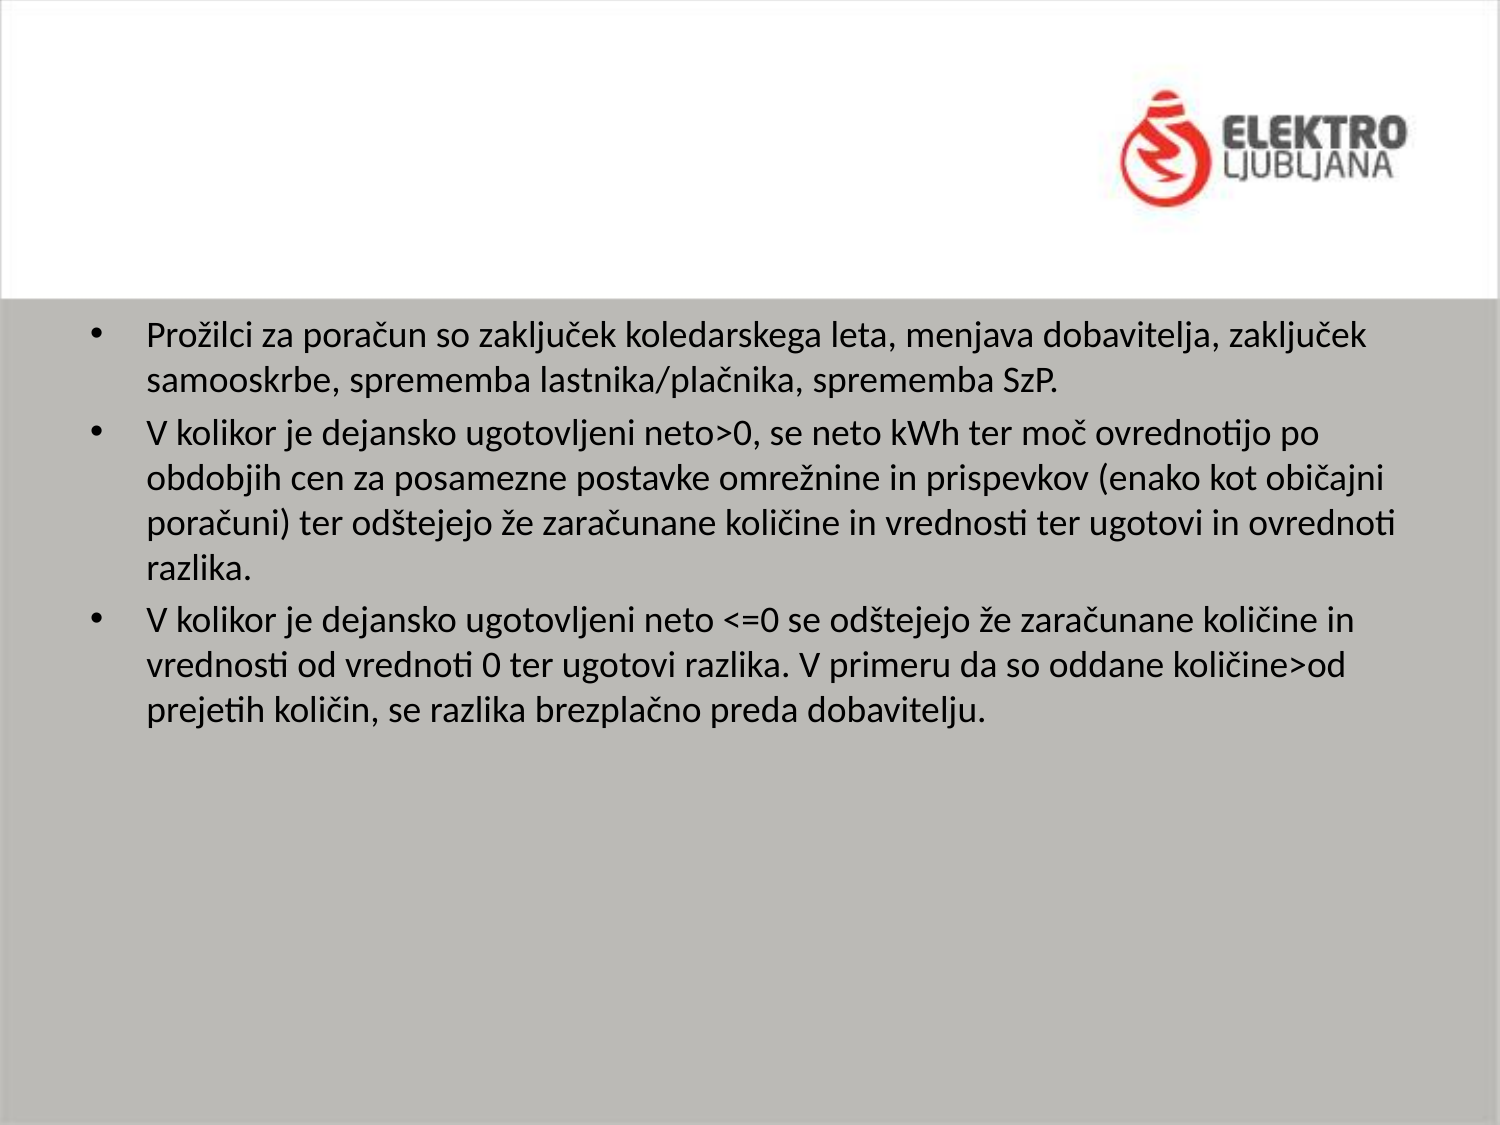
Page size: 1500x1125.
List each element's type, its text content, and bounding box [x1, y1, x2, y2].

list Prožilci za poračun so zaključek koledarskega leta, menjava dobavitelja, zaključek samooskrbe, sprememba lastnika/plačnika, sprememba SzP. V kolikor je dejansko ugotovljeni neto>0, se neto kWh ter moč ovrednotijo po obdobjih cen za posamezne postavke omrežnine in prispevkov (enako kot običajni poračuni) ter odštejejo že zaračunane količine in vrednosti ter ugotovi in ovrednoti razlika. V kolikor je dejansko ugotovljeni neto <=0 se odštejejo že zaračunane količine in vrednosti od vrednoti 0 ter ugotovi razlika. V primeru da so oddane količine>od prejetih količin, se razlika brezplačno preda dobavitelju. [75, 302, 1425, 1005]
picture [0, 0, 1500, 1125]
